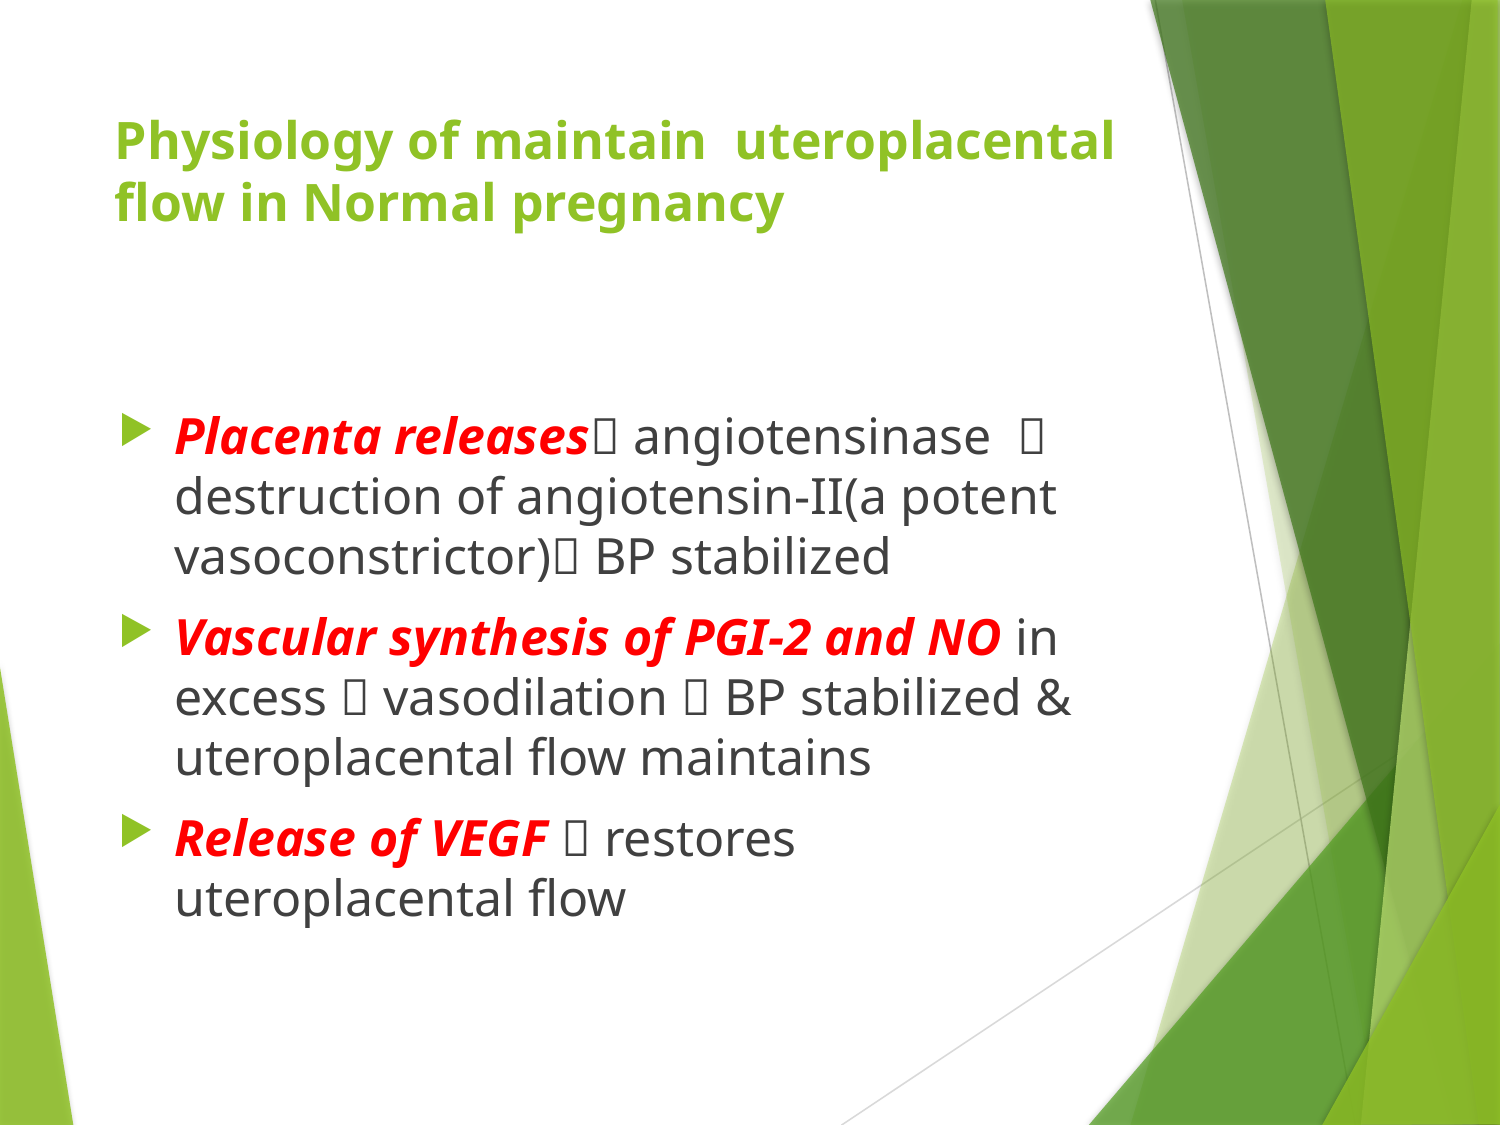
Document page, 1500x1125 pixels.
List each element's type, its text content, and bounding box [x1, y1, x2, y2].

title Physiology of maintain uteroplacental flow in Normal pregnancy [99, 99, 1142, 317]
list Placenta releases angiotensinase  destruction of angiotensin-II(a potent vasoconstrictor) BP stabilized Vascular synthesis of PGI-2 and NO in excess  vasodilation  BP stabilized & uteroplacental flow maintains Release of VEGF  restores uteroplacental flow [103, 397, 1145, 1125]
